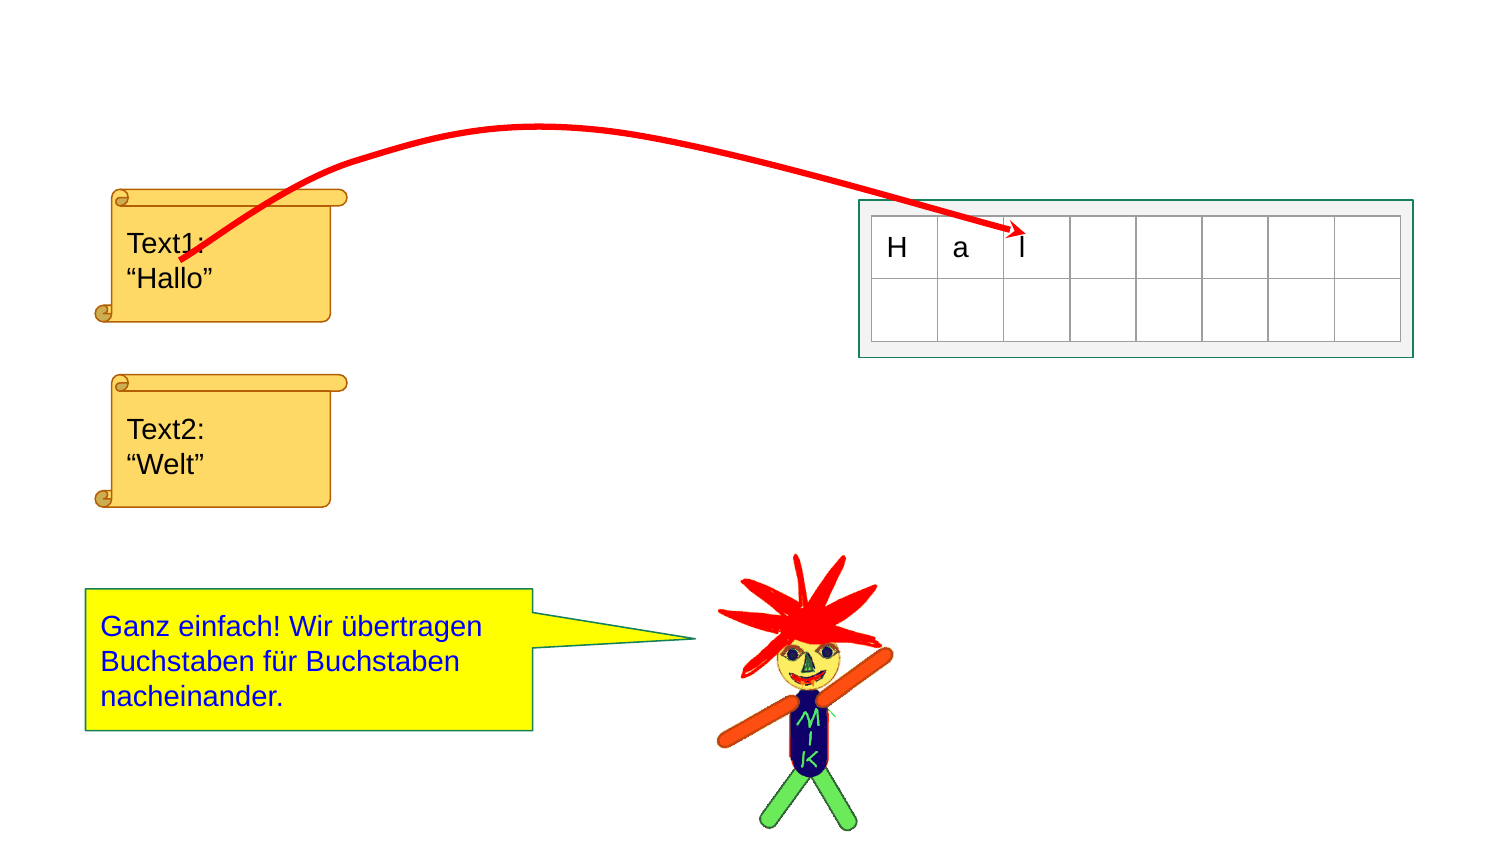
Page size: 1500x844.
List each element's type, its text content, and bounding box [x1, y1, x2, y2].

text_box Text1: “Hallo” [95, 189, 331, 322]
text_box [179, 126, 1026, 261]
text_box [858, 200, 1414, 358]
table_header [1137, 217, 1201, 278]
picture [698, 546, 906, 838]
table_cell [1269, 279, 1334, 341]
table_header [1269, 217, 1334, 278]
text_box Ganz einfach! Wir übertragen Buchstaben für Buchstaben nacheinander. [85, 588, 693, 731]
table_cell [1004, 279, 1069, 341]
table_header a [968, 217, 1003, 227]
table_header [1203, 217, 1267, 278]
table_cell [1335, 279, 1400, 341]
table_header a [938, 235, 1003, 278]
table_cell [872, 279, 937, 341]
table_cell [1203, 279, 1267, 341]
table_header [1335, 217, 1400, 278]
table_cell [1137, 279, 1201, 341]
table_header [1071, 217, 1135, 278]
table_header l [1004, 217, 1069, 278]
table_header H [872, 237, 937, 278]
text_box Text2: “Welt” [95, 374, 348, 508]
table_cell [938, 279, 1003, 341]
table_cell [1071, 279, 1135, 341]
